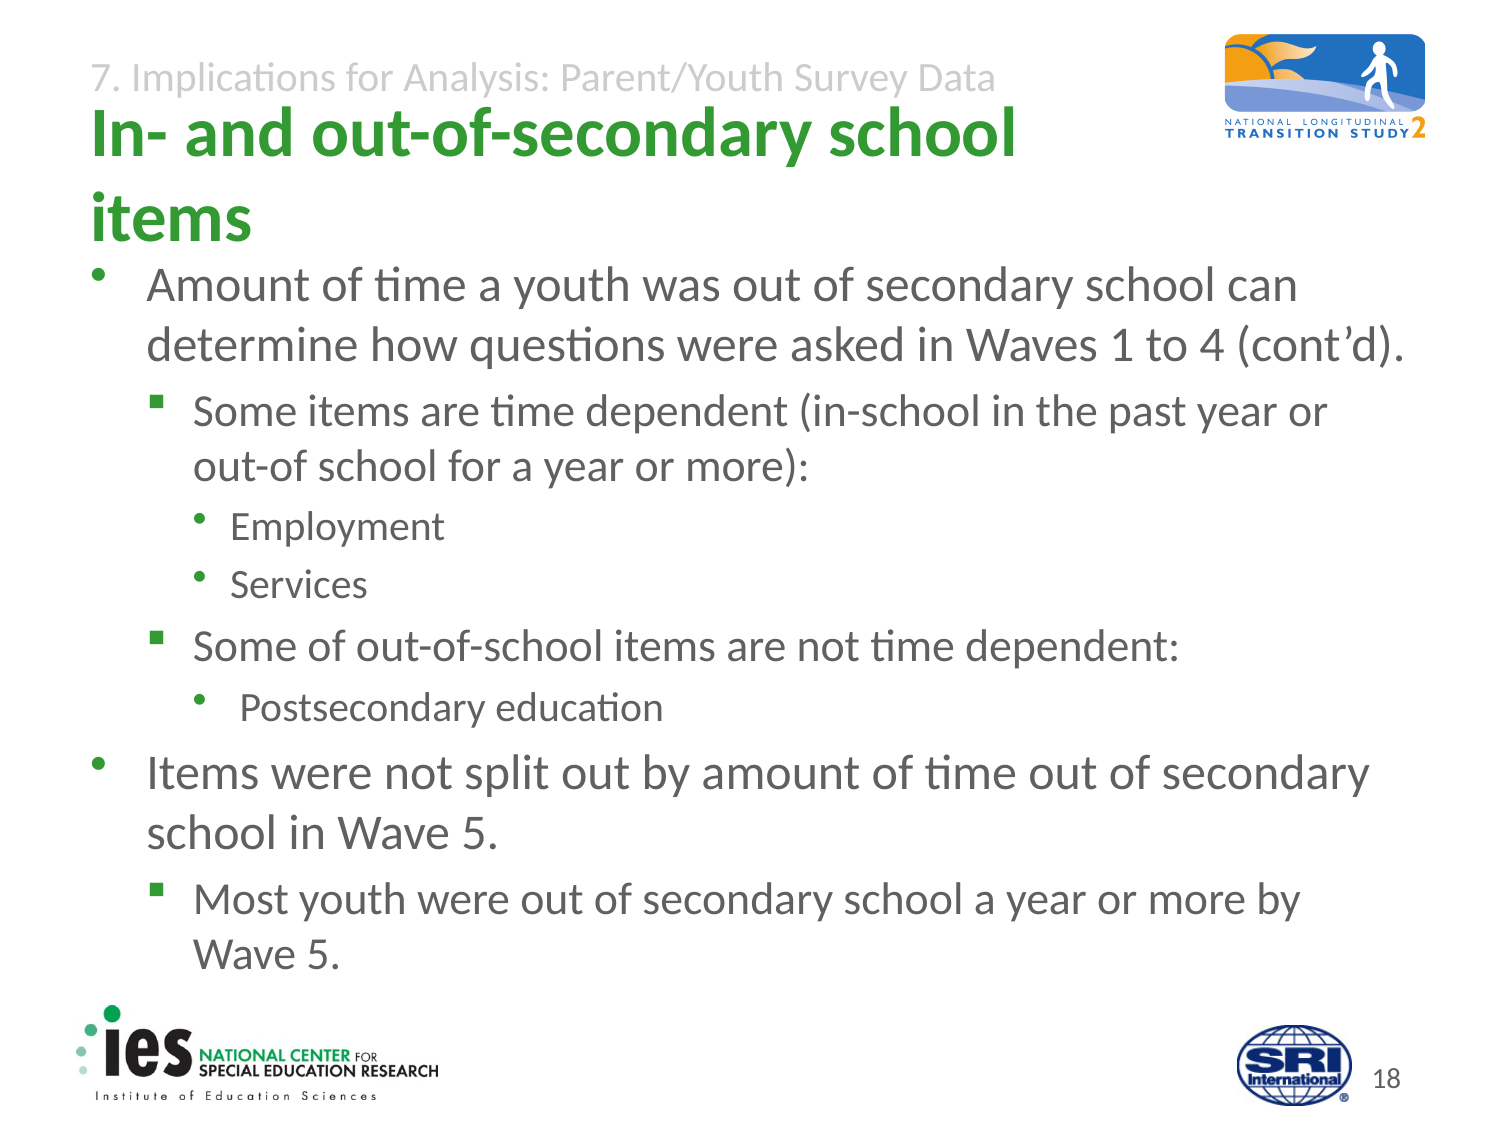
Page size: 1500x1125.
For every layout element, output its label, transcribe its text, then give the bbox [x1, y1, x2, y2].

slide_number 17 [1312, 1051, 1417, 1125]
title In- and out-of-secondary school items [74, 103, 1426, 238]
list Amount of time a youth was out of secondary school can determine how questions were asked in Waves 1 to 4 (cont’d). Some items are time dependent (in-school in the past year or out-of school for a year or more): Employment Services Some of out-of-school items are not time dependent: Postsecondary education Items were not split out by amount of time out of secondary school in Wave 5. Most youth were out of secondary school a year or more by Wave 5. [74, 243, 1426, 987]
picture [1237, 1025, 1352, 1106]
picture [76, 1005, 438, 1100]
